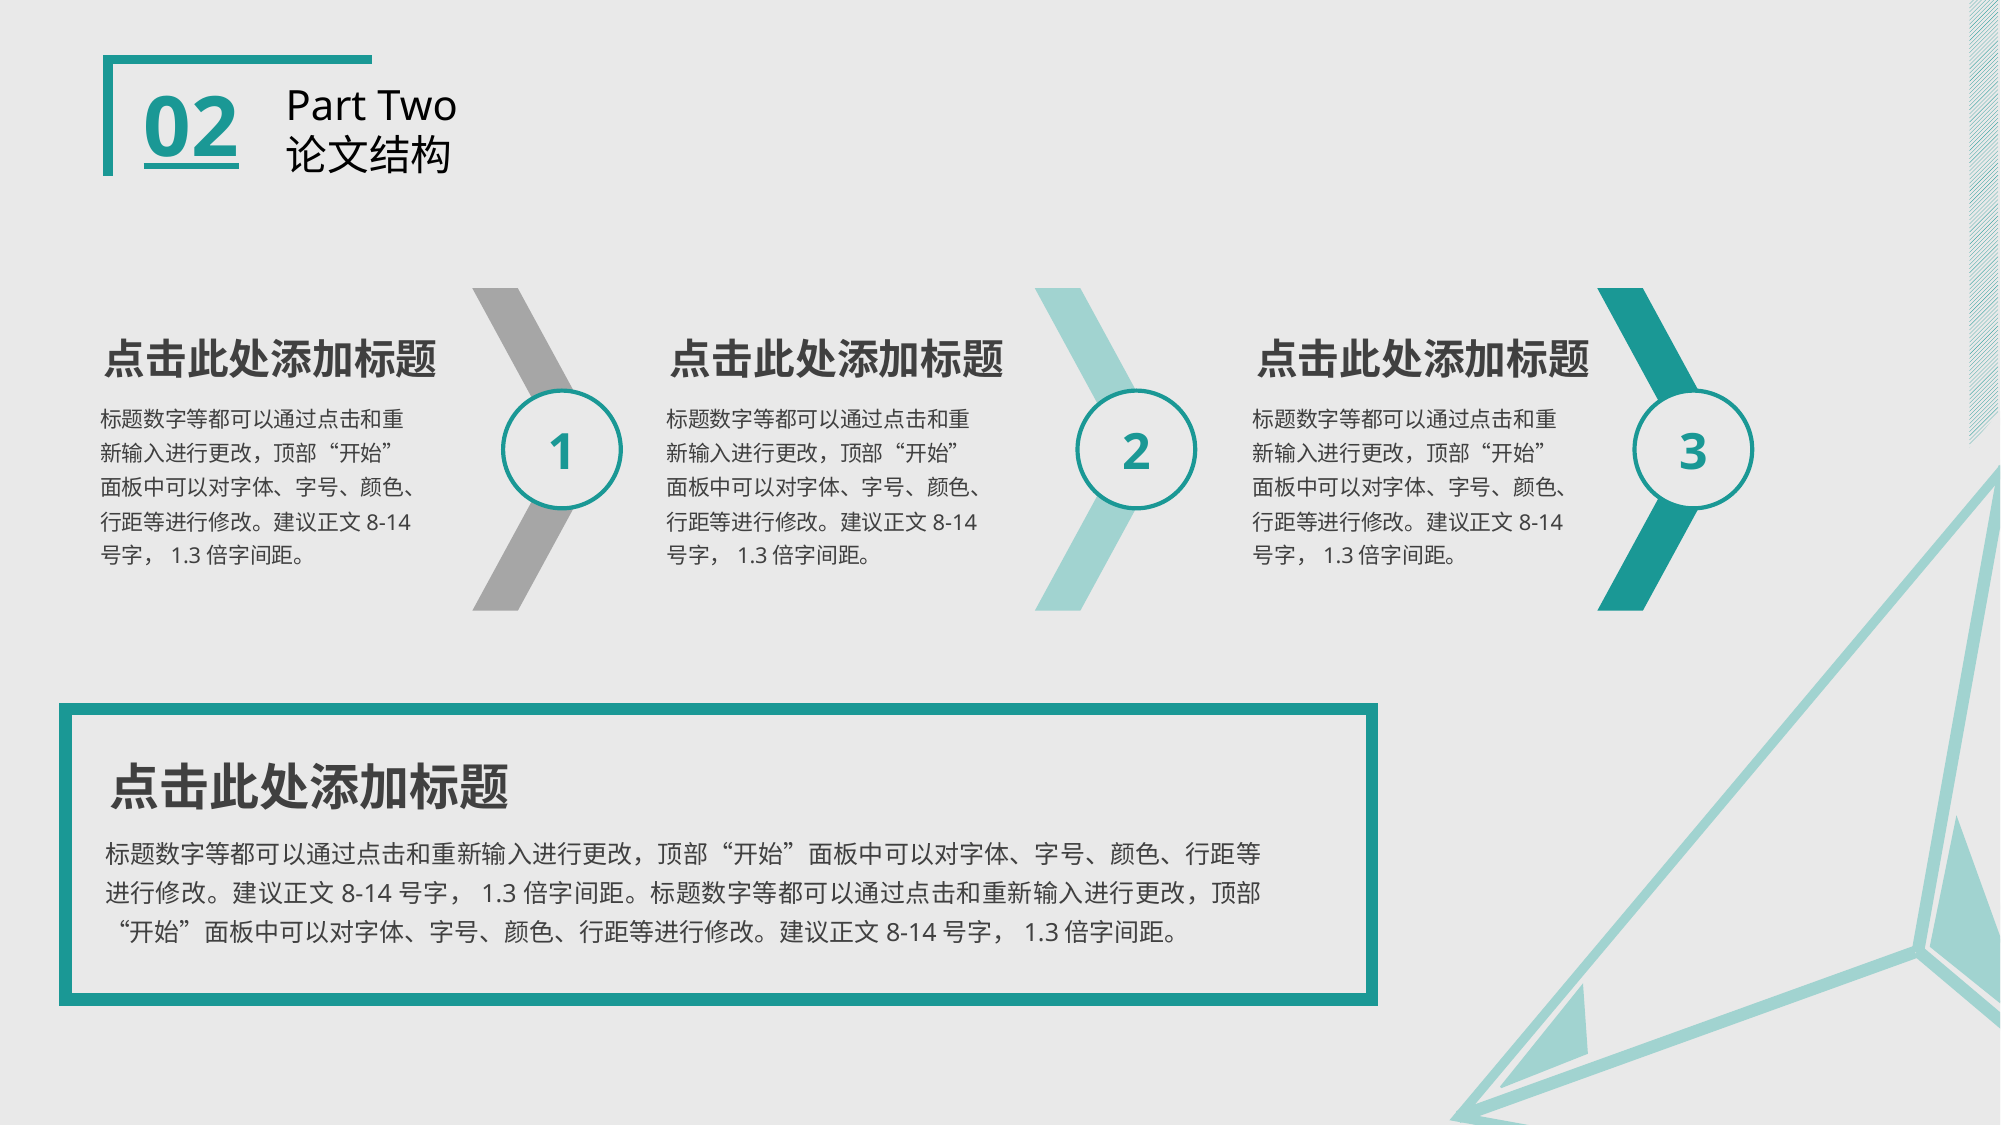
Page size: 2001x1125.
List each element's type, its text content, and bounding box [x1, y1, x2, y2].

text_box [1597, 288, 1699, 401]
text_box [1597, 498, 1699, 611]
text_box Part Two 论文结构 [270, 71, 631, 186]
text_box [472, 501, 574, 611]
text_box [65, 708, 1373, 1001]
text_box [1034, 288, 1136, 404]
text_box 点击此处添加标题 [655, 325, 1019, 390]
text_box 3 [1634, 390, 1753, 509]
text_box 点击此处添加标题 [88, 325, 453, 390]
text_box 标题数字等都可以通过点击和重新输入进行更改，顶部“开始”面板中可以对字体、字号、颜色、行距等进行修改。建议正文8-14号字，1.3倍字间距。 [651, 390, 1005, 576]
text_box 点击此处添加标题 [1241, 325, 1605, 390]
text_box 02 [128, 66, 271, 181]
text_box 1 [503, 390, 621, 509]
text_box 标题数字等都可以通过点击和重新输入进行更改，顶部“开始”面板中可以对字体、字号、颜色、行距等进行修改。建议正文8-14号字，1.3倍字间距。 [1237, 390, 1591, 576]
text_box 标题数字等都可以通过点击和重新输入进行更改，顶部“开始”面板中可以对字体、字号、颜色、行距等进行修改。建议正文8-14号字，1.3倍字间距。 [85, 390, 438, 576]
text_box [472, 288, 574, 398]
text_box 2 [1077, 390, 1196, 509]
text_box [1034, 495, 1136, 611]
